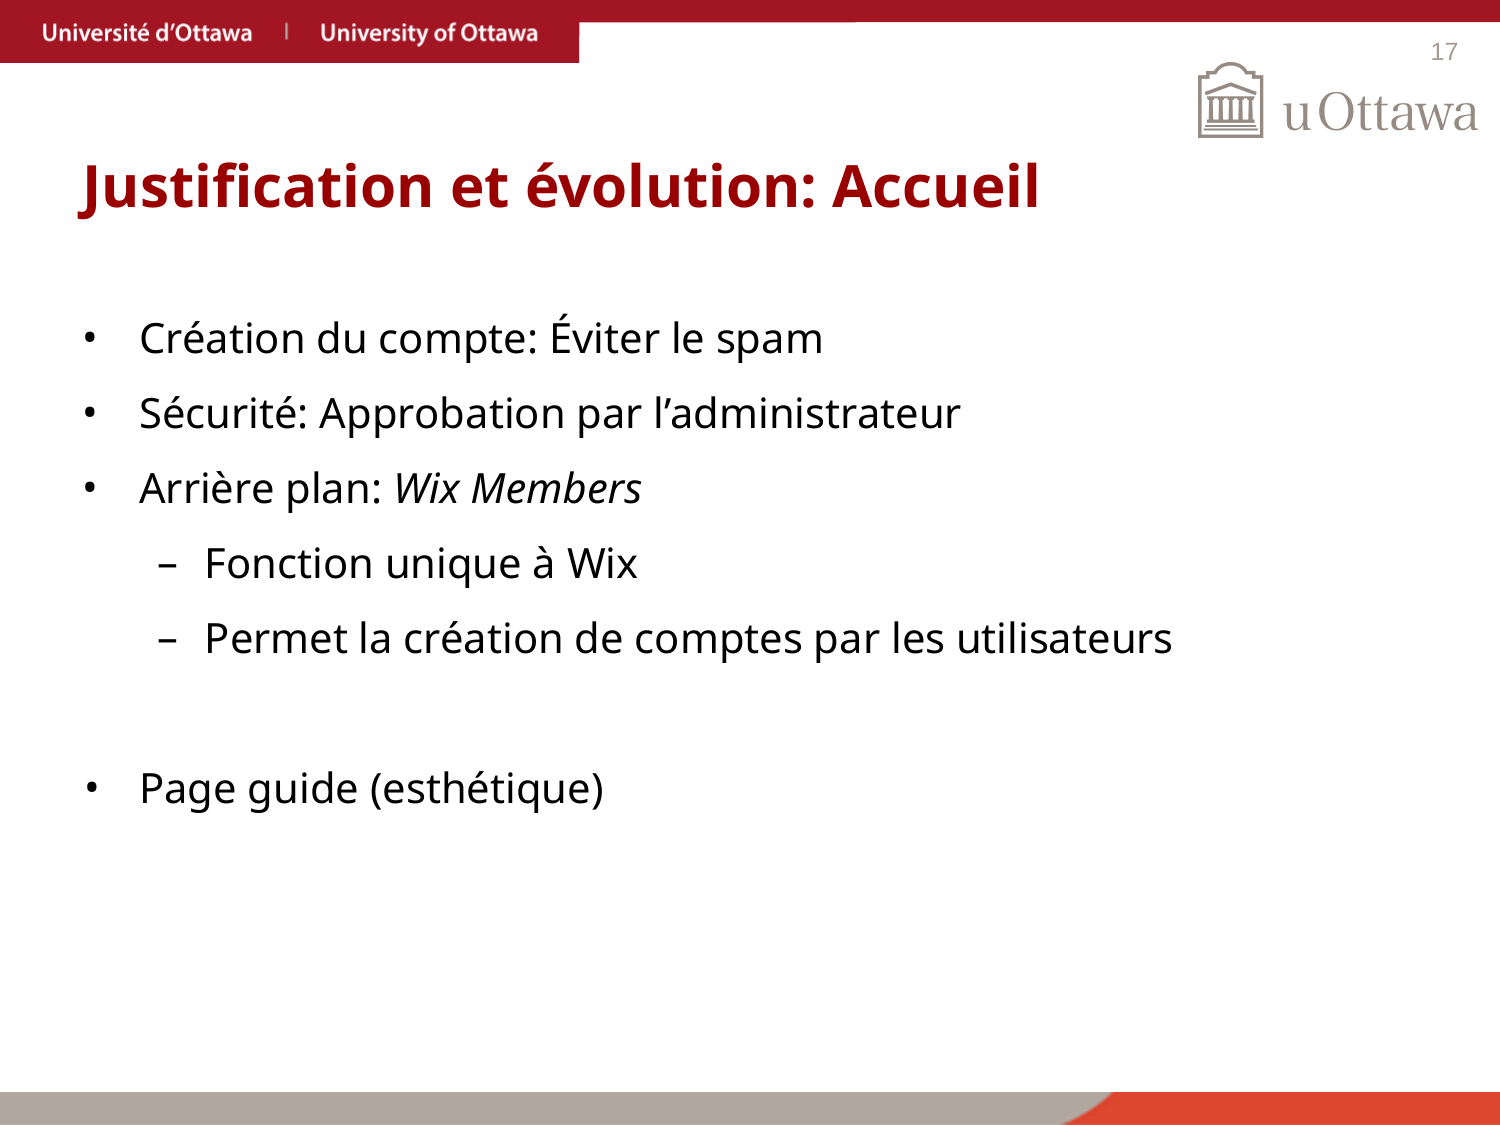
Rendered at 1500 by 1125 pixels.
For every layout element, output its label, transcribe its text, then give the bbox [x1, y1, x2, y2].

list Création du compte: Éviter le spam Sécurité: Approbation par l’administrateur Arrière plan: Wix Members Fonction unique à Wix Permet la création de comptes par les utilisateurs Page guide (esthétique) [67, 278, 1423, 895]
picture [0, 1092, 1500, 1125]
title Justification et évolution: Accueil [67, 113, 1344, 256]
picture [0, 0, 1500, 138]
